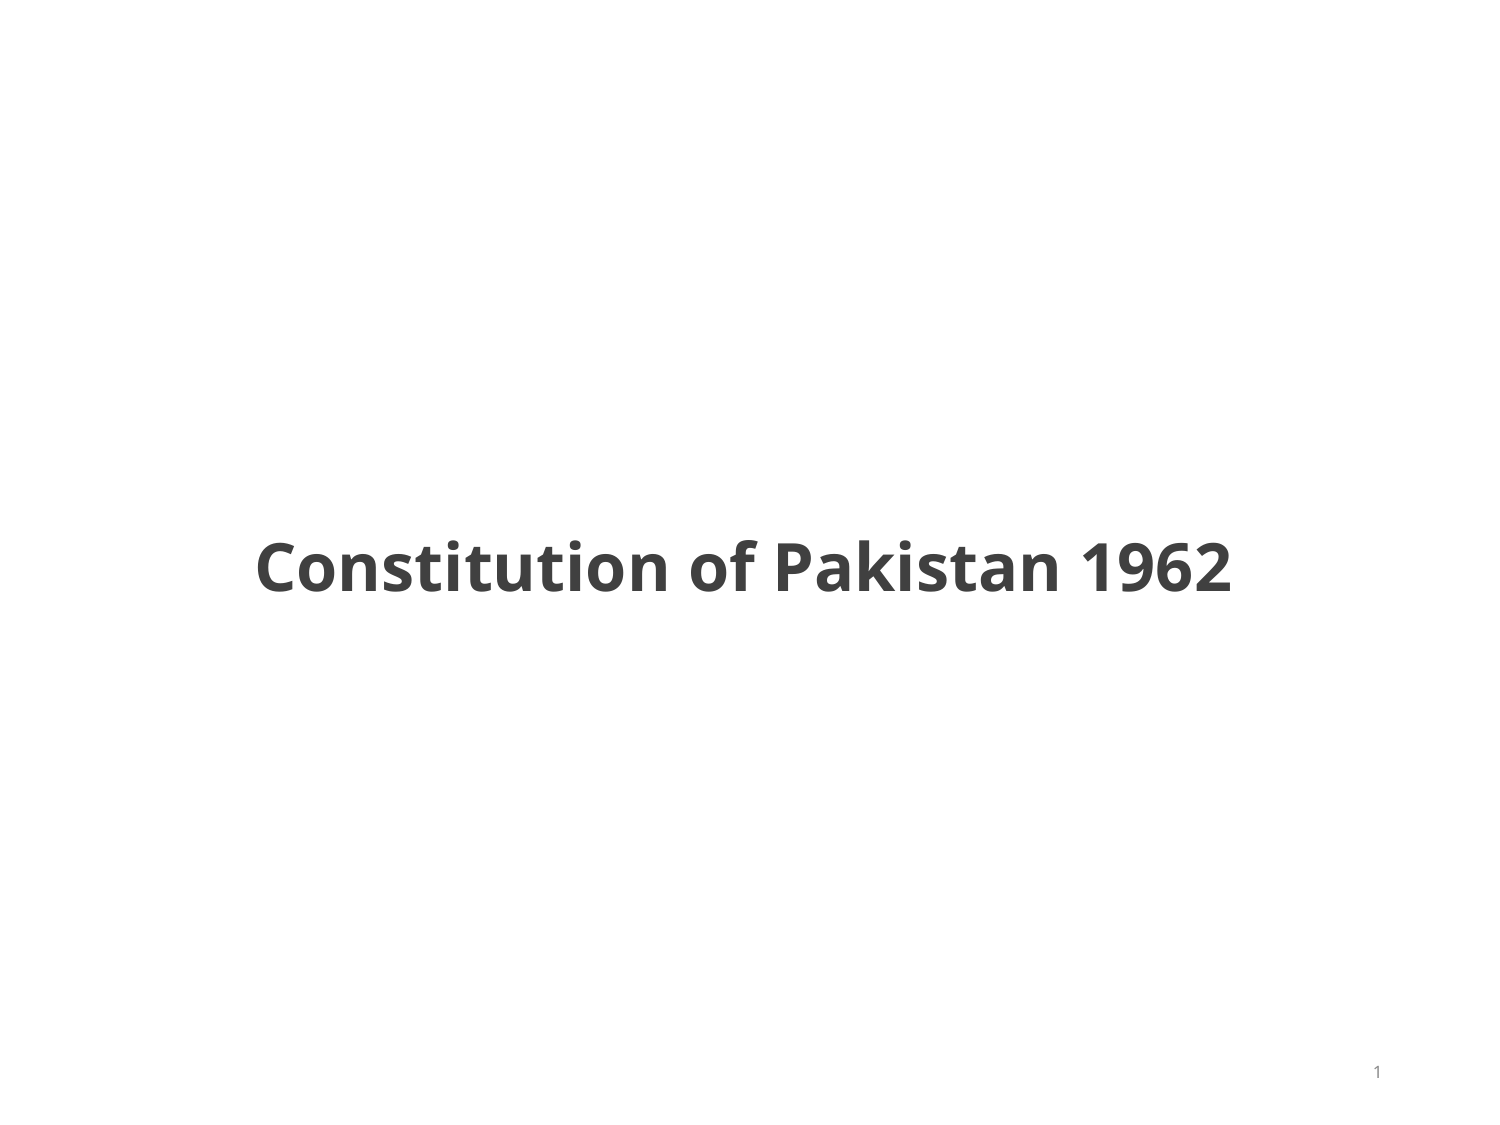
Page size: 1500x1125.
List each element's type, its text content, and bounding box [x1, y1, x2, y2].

slide_number 1 [1060, 1042, 1398, 1103]
subtitle Constitution of Pakistan 1962 [137, 526, 1350, 778]
